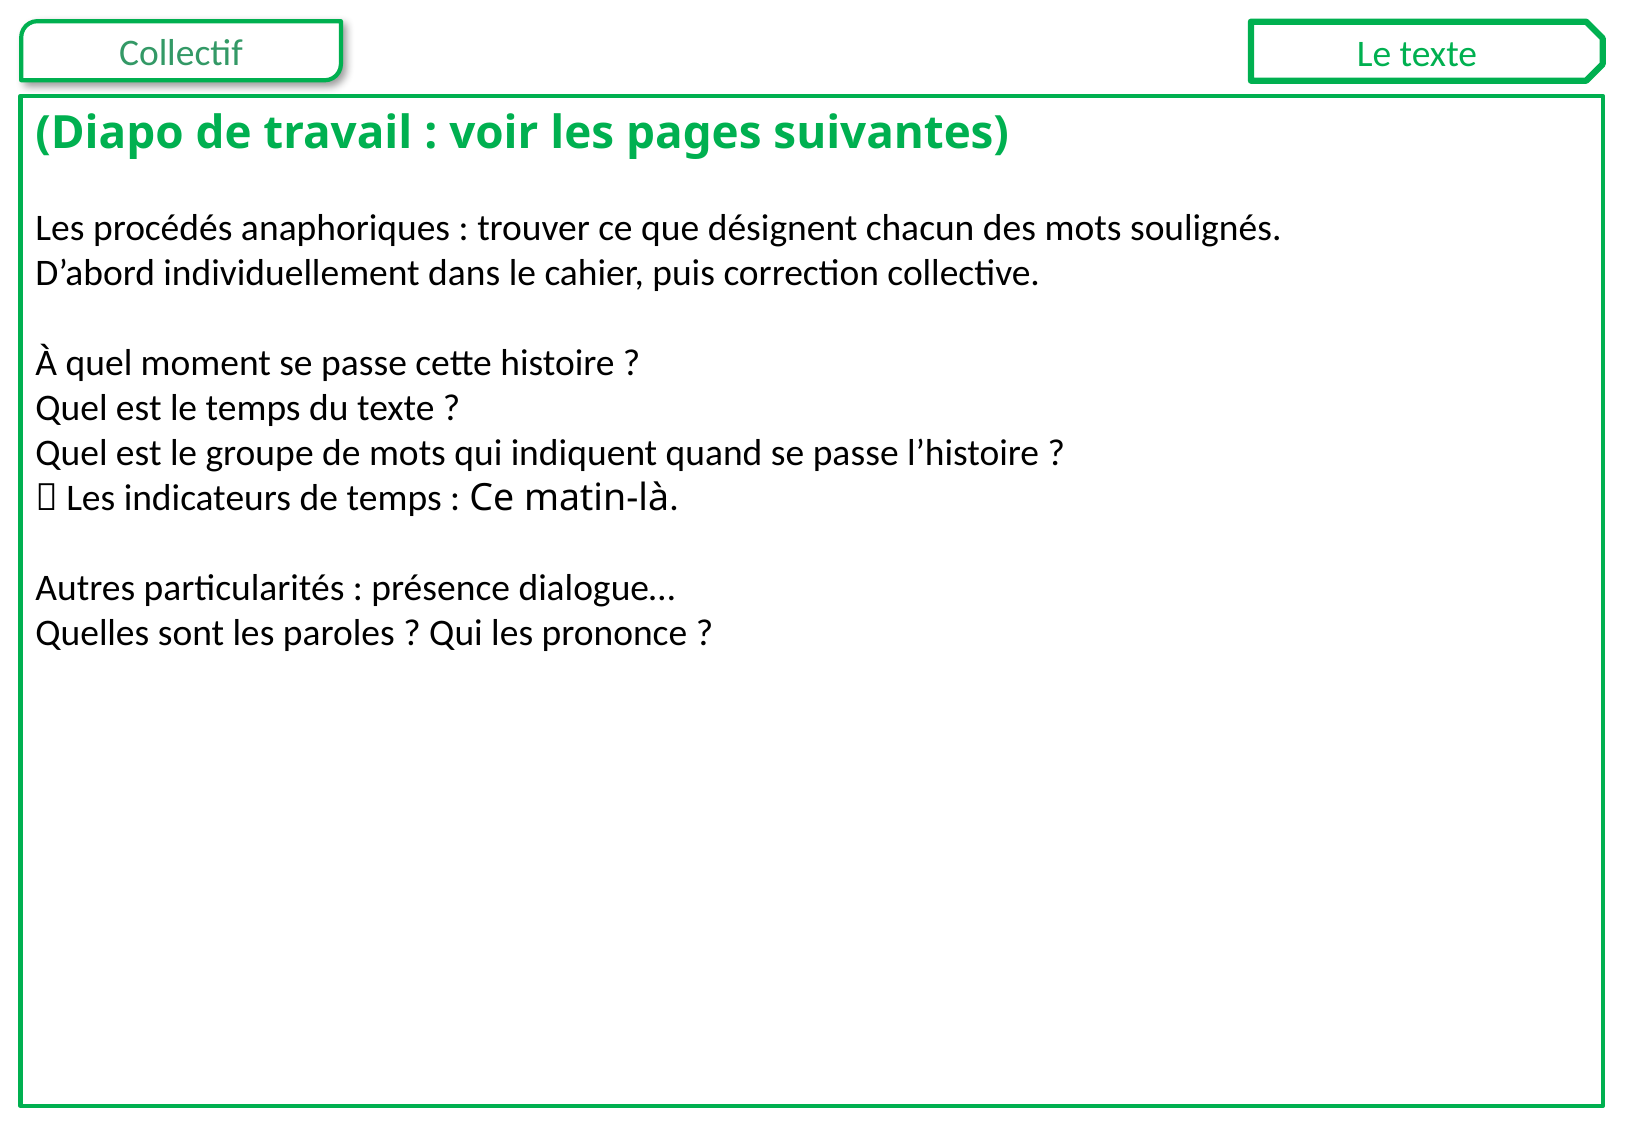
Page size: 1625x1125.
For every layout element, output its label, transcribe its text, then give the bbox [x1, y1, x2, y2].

list (Diapo de travail : voir les pages suivantes) Les procédés anaphoriques : trouver ce que désignent chacun des mots soulignés. D’abord individuellement dans le cahier, puis correction collective. À quel moment se passe cette histoire ? Quel est le temps du texte ? Quel est le groupe de mots qui indiquent quand se passe l’histoire ?  Les indicateurs de temps : Ce matin-là. Autres particularités : présence dialogue… Quelles sont les paroles ? Qui les prononce ? [18, 94, 1605, 1108]
list Le texte [1250, 21, 1584, 81]
